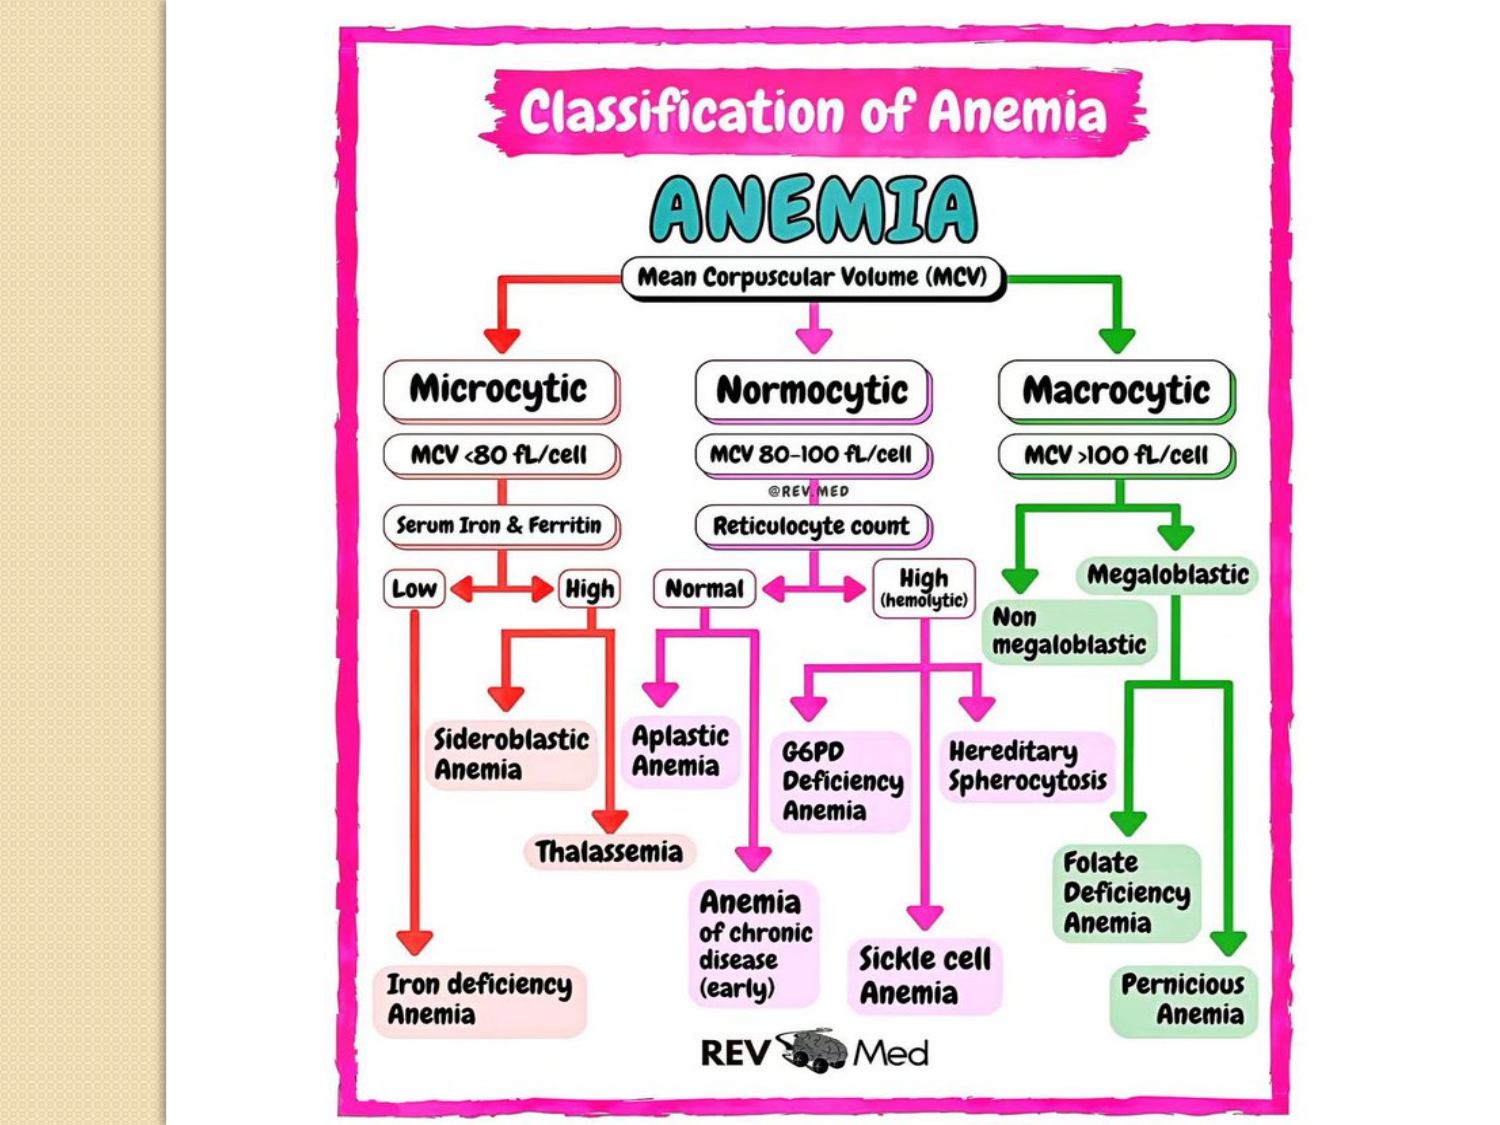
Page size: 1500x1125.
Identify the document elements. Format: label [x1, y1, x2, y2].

picture [324, 18, 1306, 1125]
